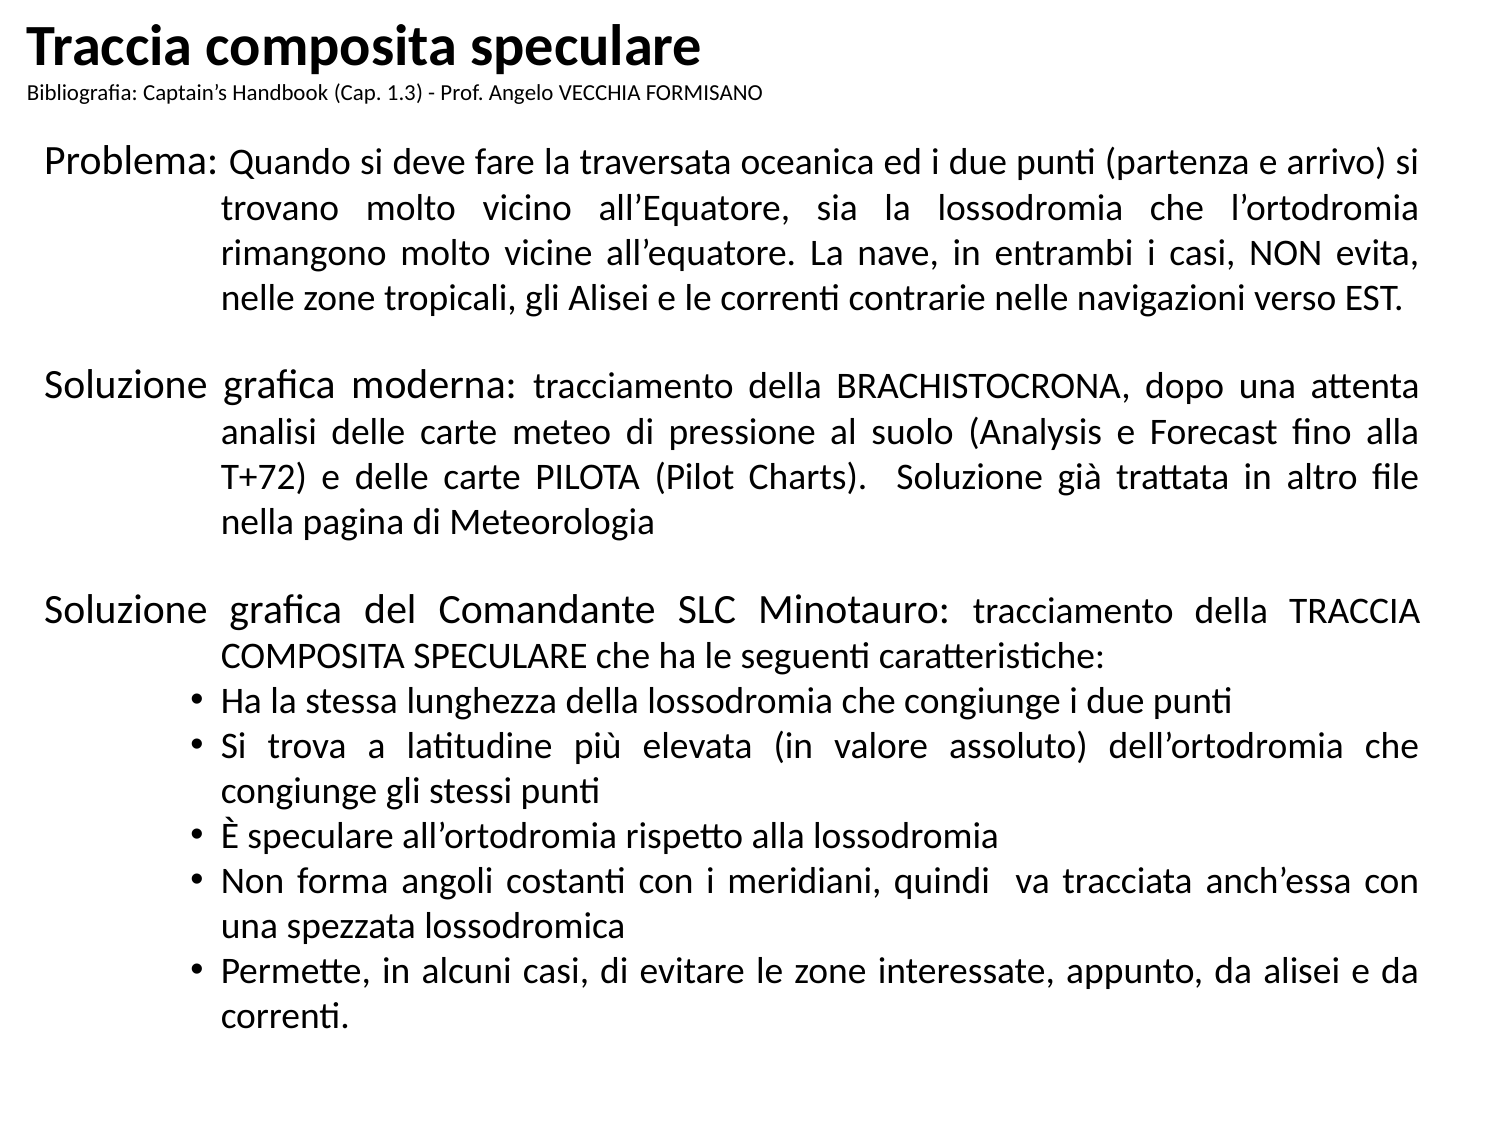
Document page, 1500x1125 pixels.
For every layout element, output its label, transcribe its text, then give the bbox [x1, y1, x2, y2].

text_box Soluzione grafica del Comandante SLC Minotauro: tracciamento della TRACCIA COMPOSITA SPECULARE che ha le seguenti caratteristiche: Ha la stessa lunghezza della lossodromia che congiunge i due punti Si trova a latitudine più elevata (in valore assoluto) dell’ortodromia che congiunge gli stessi punti È speculare all’ortodromia rispetto alla lossodromia Non forma angoli costanti con i meridiani, quindi va tracciata anch’essa con una spezzata lossodromica Permette, in alcuni casi, di evitare le zone interessate, appunto, da alisei e da correnti. [29, 573, 1436, 1094]
text_box Traccia composita speculare Bibliografia: Captain’s Handbook (Cap. 1.3) - Prof. Angelo VECCHIA FORMISANO [12, 0, 780, 113]
text_box Problema: Quando si deve fare la traversata oceanica ed i due punti (partenza e arrivo) si trovano molto vicino all’Equatore, sia la lossodromia che l’ortodromia rimangono molto vicine all’equatore. La nave, in entrambi i casi, NON evita, nelle zone tropicali, gli Alisei e le correnti contrarie nelle navigazioni verso EST. [29, 125, 1436, 326]
text_box Soluzione grafica moderna: tracciamento della BRACHISTOCRONA, dopo una attenta analisi delle carte meteo di pressione al suolo (Analysis e Forecast fino alla T+72) e delle carte PILOTA (Pilot Charts). Soluzione già trattata in altro file nella pagina di Meteorologia [29, 349, 1436, 550]
